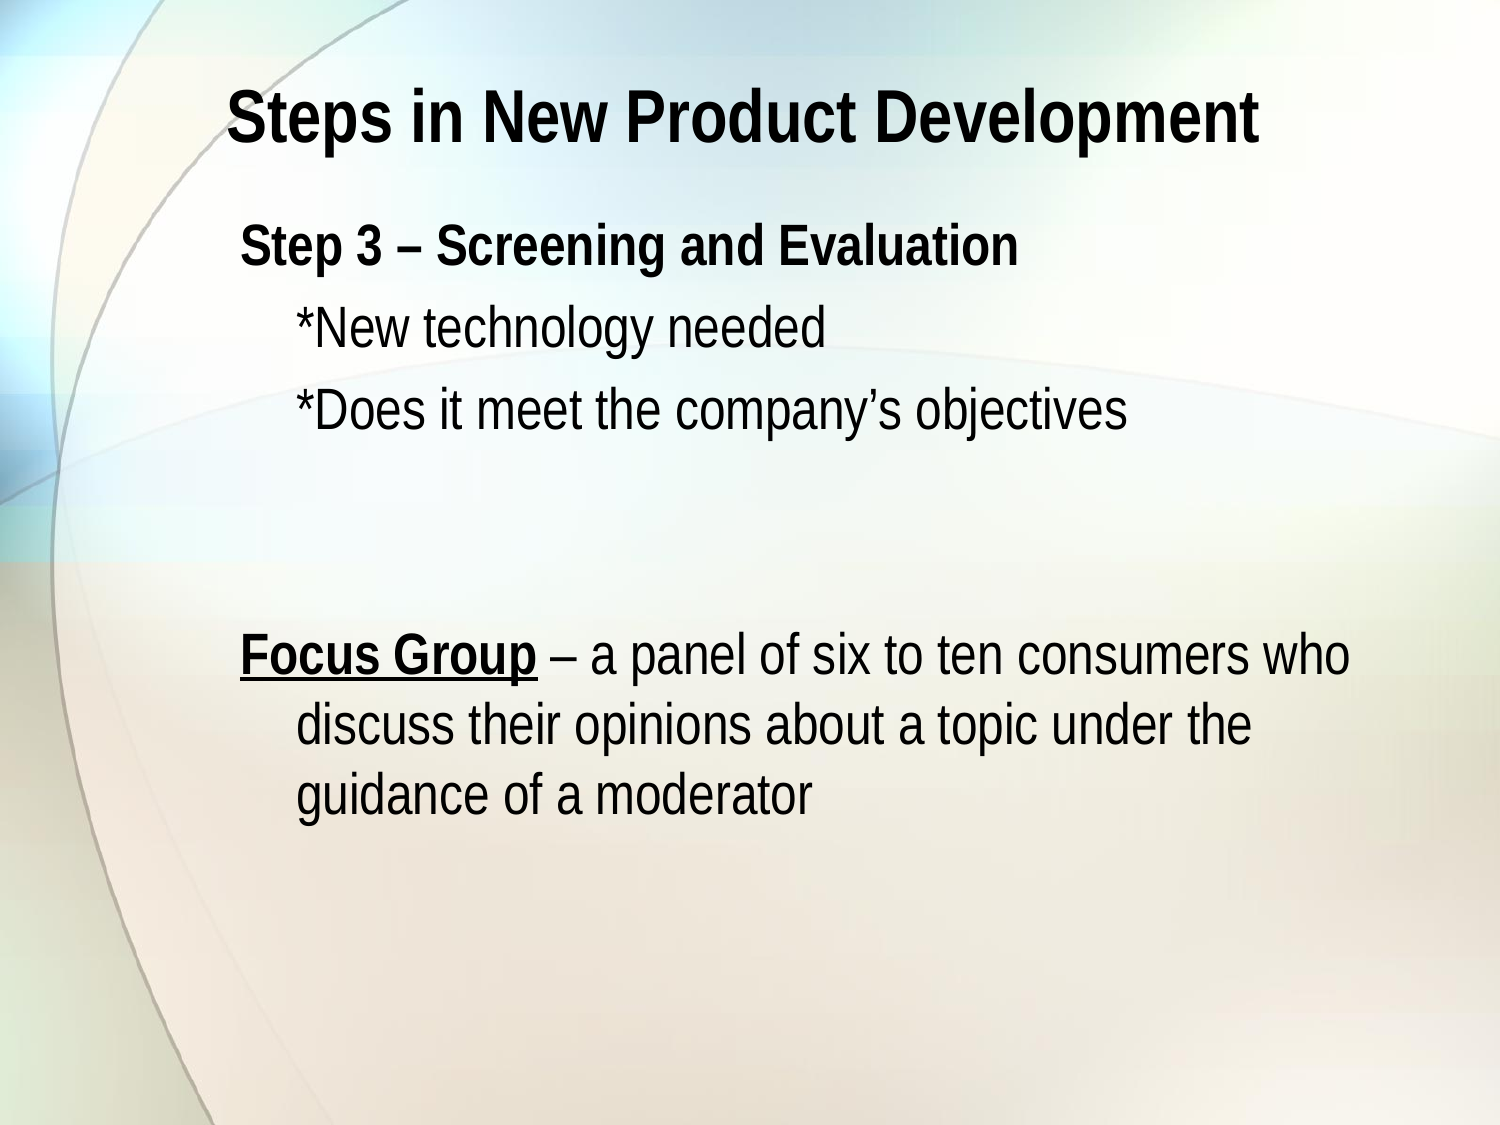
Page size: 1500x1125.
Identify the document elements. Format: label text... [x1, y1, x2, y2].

picture [0, 0, 1500, 1125]
list Step 3 – Screening and Evaluation *New technology needed *Does it meet the company’s objectives Focus Group – a panel of six to ten consumers who discuss their opinions about a topic under the guidance of a moderator [224, 199, 1463, 1026]
title Steps in New Product Development [24, 49, 1463, 176]
